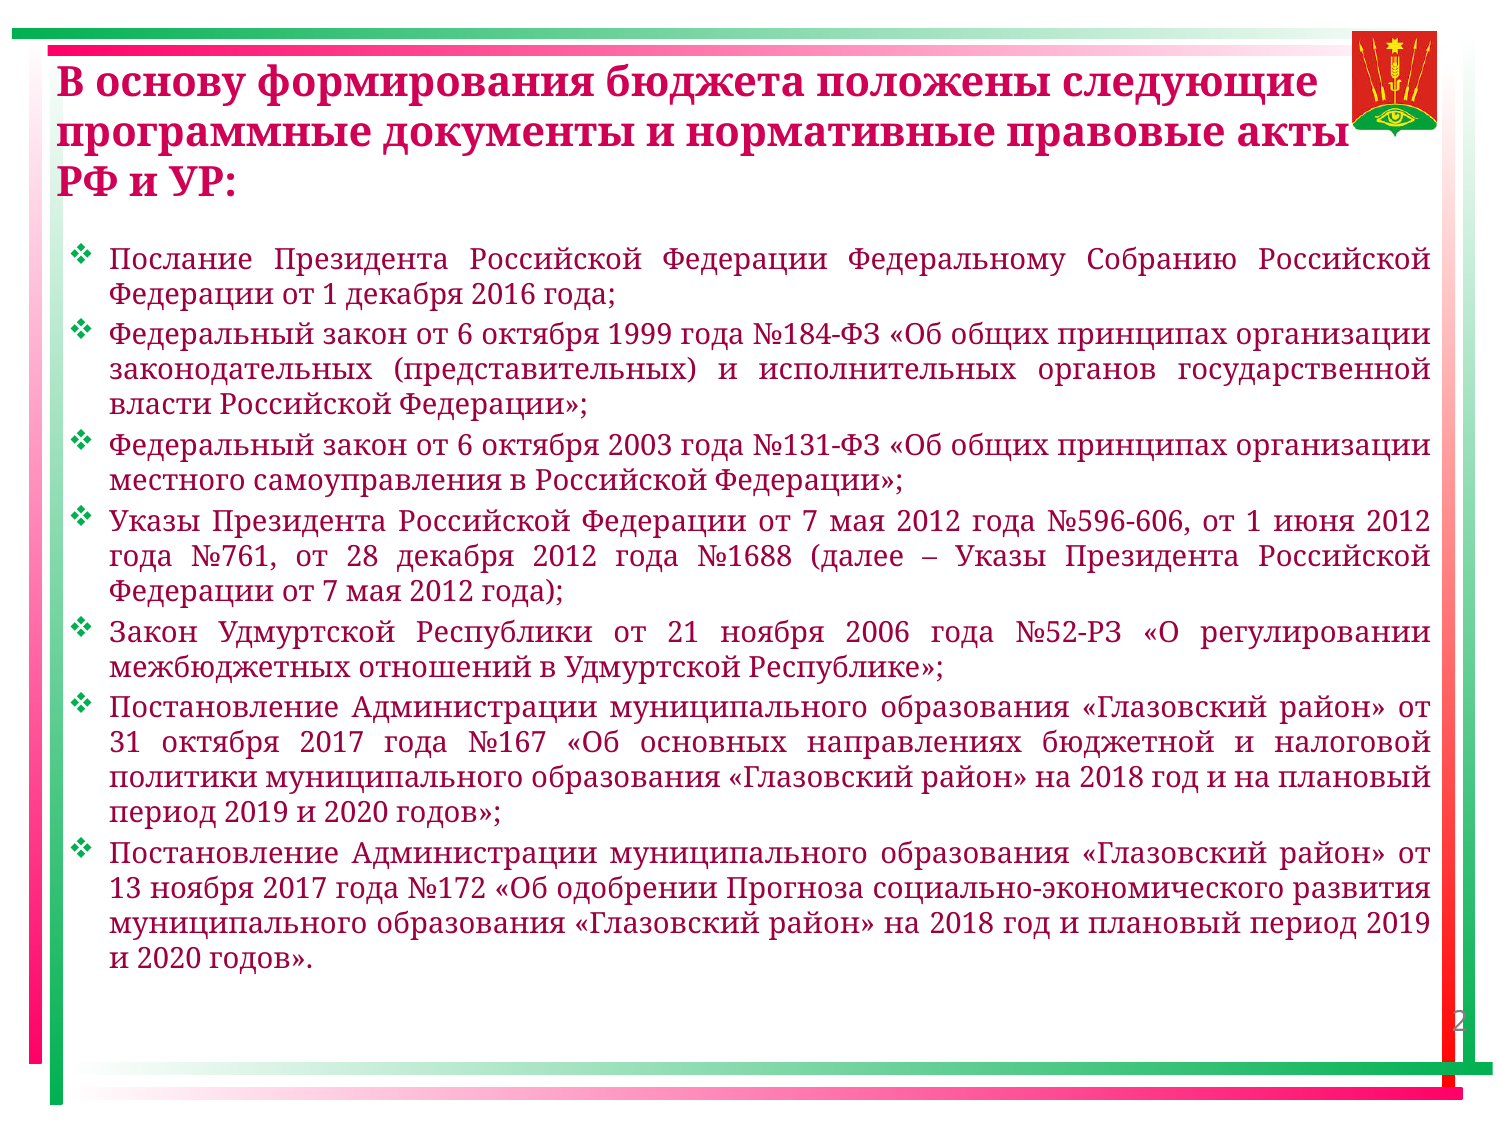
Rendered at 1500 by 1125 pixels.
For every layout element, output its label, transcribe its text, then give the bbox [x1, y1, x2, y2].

list Послание Президента Российской Федерации Федеральному Собранию Российской Федерации от 1 декабря 2016 года; Федеральный закон от 6 октября 1999 года №184-ФЗ «Об общих принципах организации законодательных (представительных) и исполнительных органов государственной власти Российской Федерации»; Федеральный закон от 6 октября 2003 года №131-ФЗ «Об общих принципах организации местного самоуправления в Российской Федерации»; Указы Президента Российской Федерации от 7 мая 2012 года №596-606, от 1 июня 2012 года №761, от 28 декабря 2012 года №1688 (далее – Указы Президента Российской Федерации от 7 мая 2012 года); Закон Удмуртской Республики от 21 ноября 2006 года №52-РЗ «О регулировании межбюджетных отношений в Удмуртской Республике»; Постановление Администрации муниципального образования «Глазовский район» от 31 октября 2017 года №167 «Об основных направлениях бюджетной и налоговой политики муниципального образования «Глазовский район» на 2018 год и на плановый период 2019 и 2020 годов»; Постановление Администрации муниципального образования «Глазовский район» от 13 ноября 2017 года №172 «Об одобрении Прогноза социально-экономического развития муниципального образования «Глазовский район» на 2018 год и плановый период 2019 и 2020 годов». [53, 232, 1447, 1059]
title В основу формирования бюджета положены следующие программные документы и нормативные правовые акты РФ и УР: [41, 47, 1437, 231]
picture [1352, 31, 1437, 138]
slide_number 2 [1436, 999, 1500, 1051]
